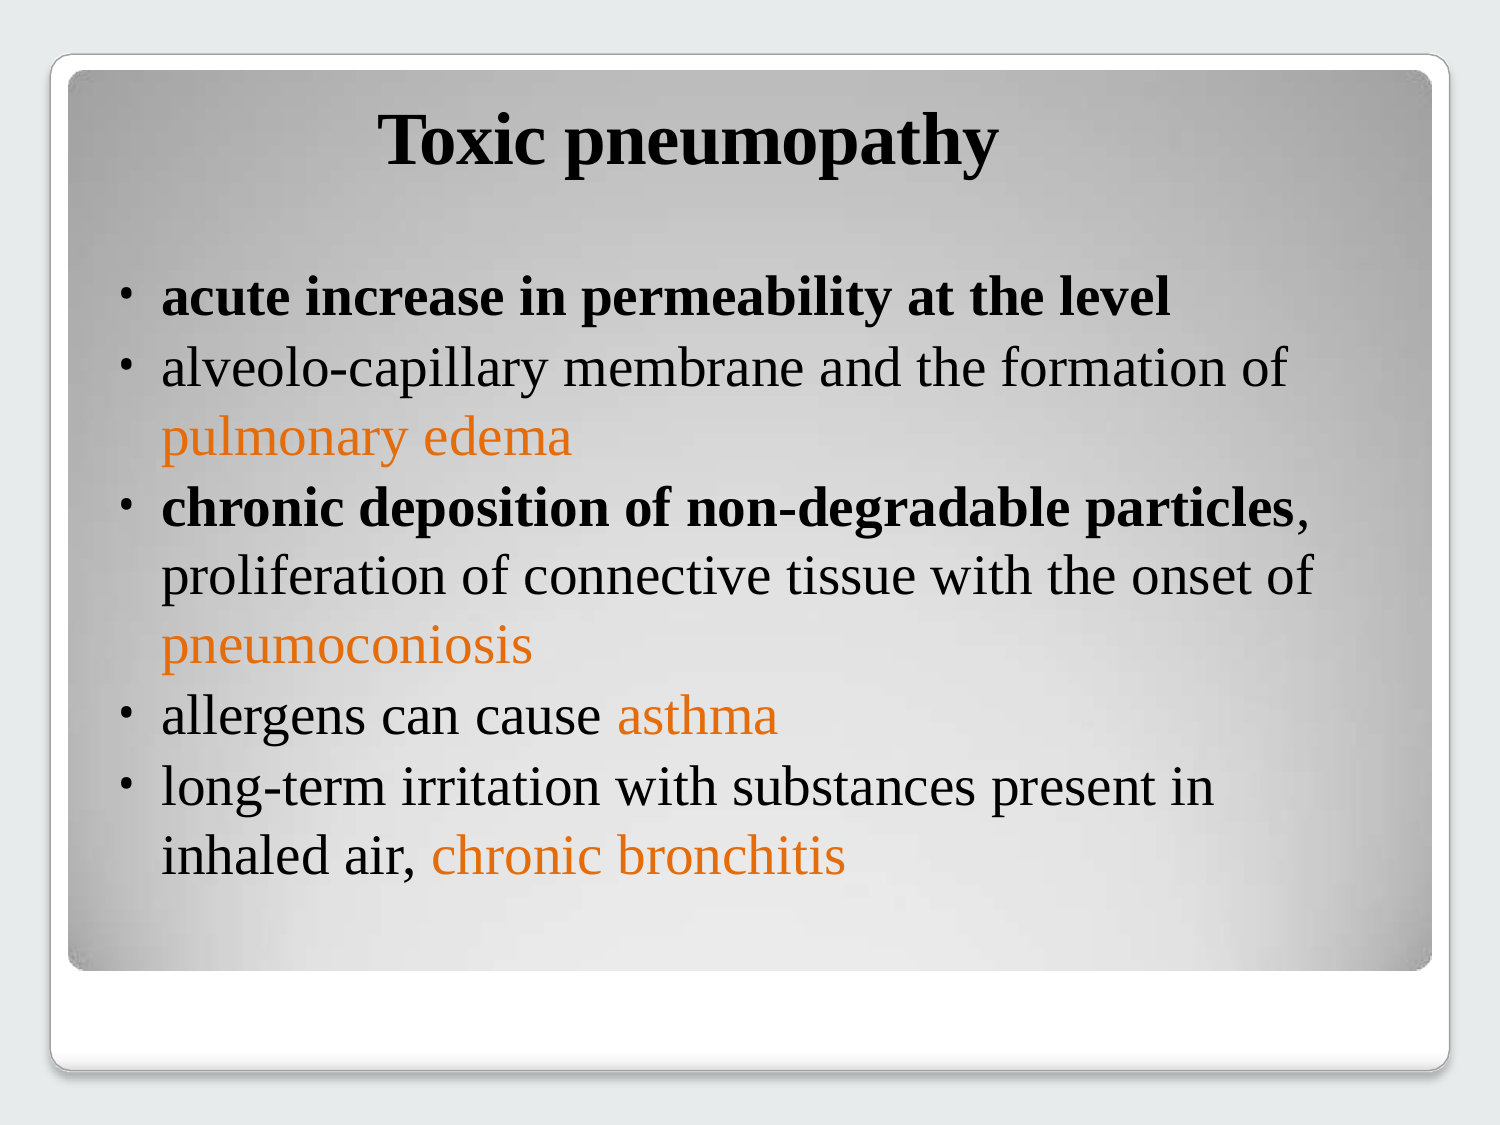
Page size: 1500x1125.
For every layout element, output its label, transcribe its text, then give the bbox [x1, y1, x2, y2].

picture [36, 46, 1464, 1094]
list acute increase in permeability at the level alveolo-capillary membrane and the formation of pulmonary edema chronic deposition of non-degradable particles, proliferation of connective tissue with the onset of pneumoconiosis allergens can cause asthma long-term irritation with substances present in inhaled air, chronic bronchitis [110, 255, 1390, 896]
title Toxic pneumopathy [375, 87, 1177, 255]
